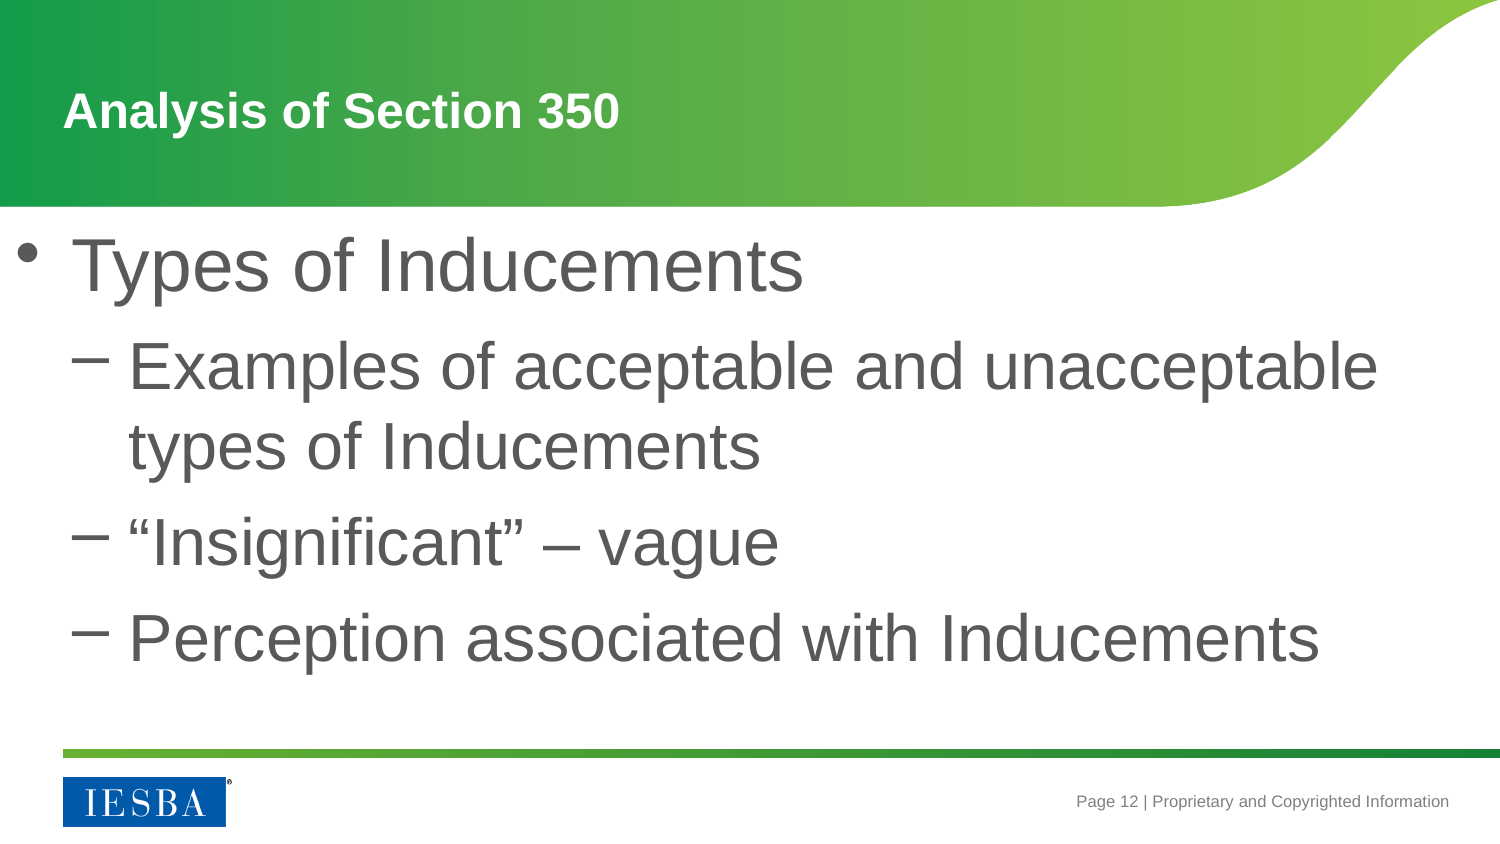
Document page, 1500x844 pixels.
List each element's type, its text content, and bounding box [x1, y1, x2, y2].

picture [0, 0, 1500, 207]
list Types of Inducements Examples of acceptable and unacceptable types of Inducements “Insignificant” – vague Perception associated with Inducements [0, 209, 1500, 747]
picture [63, 777, 232, 827]
title Analysis of Section 350 [62, 75, 1300, 142]
